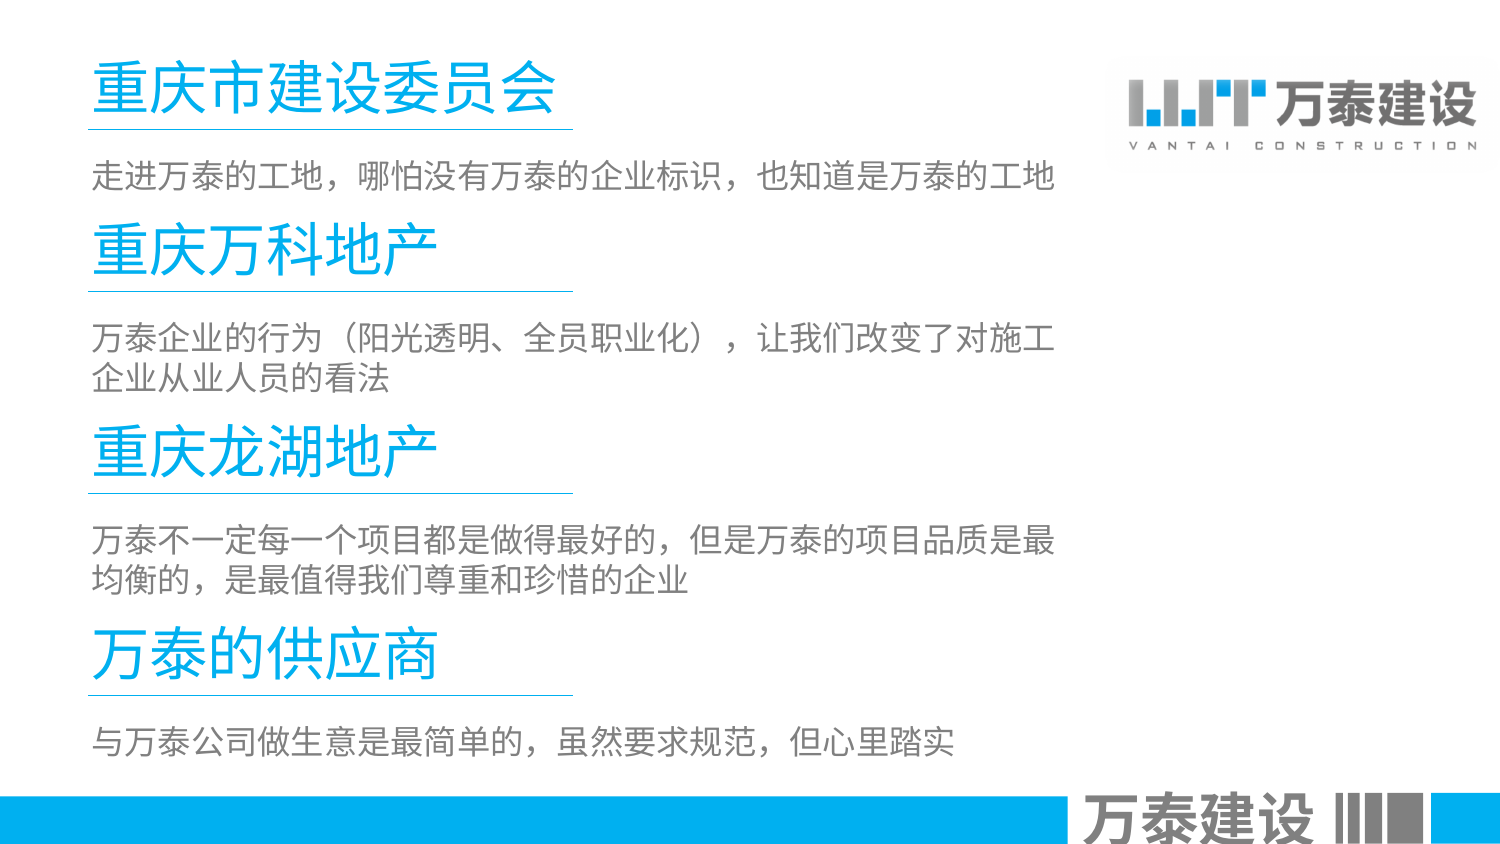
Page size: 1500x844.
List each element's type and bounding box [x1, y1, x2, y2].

text_box [76, 609, 1093, 770]
picture [1104, 55, 1500, 174]
text_box [0, 775, 1500, 844]
text_box [76, 407, 1093, 608]
text_box [76, 205, 1093, 406]
text_box [76, 43, 1093, 204]
